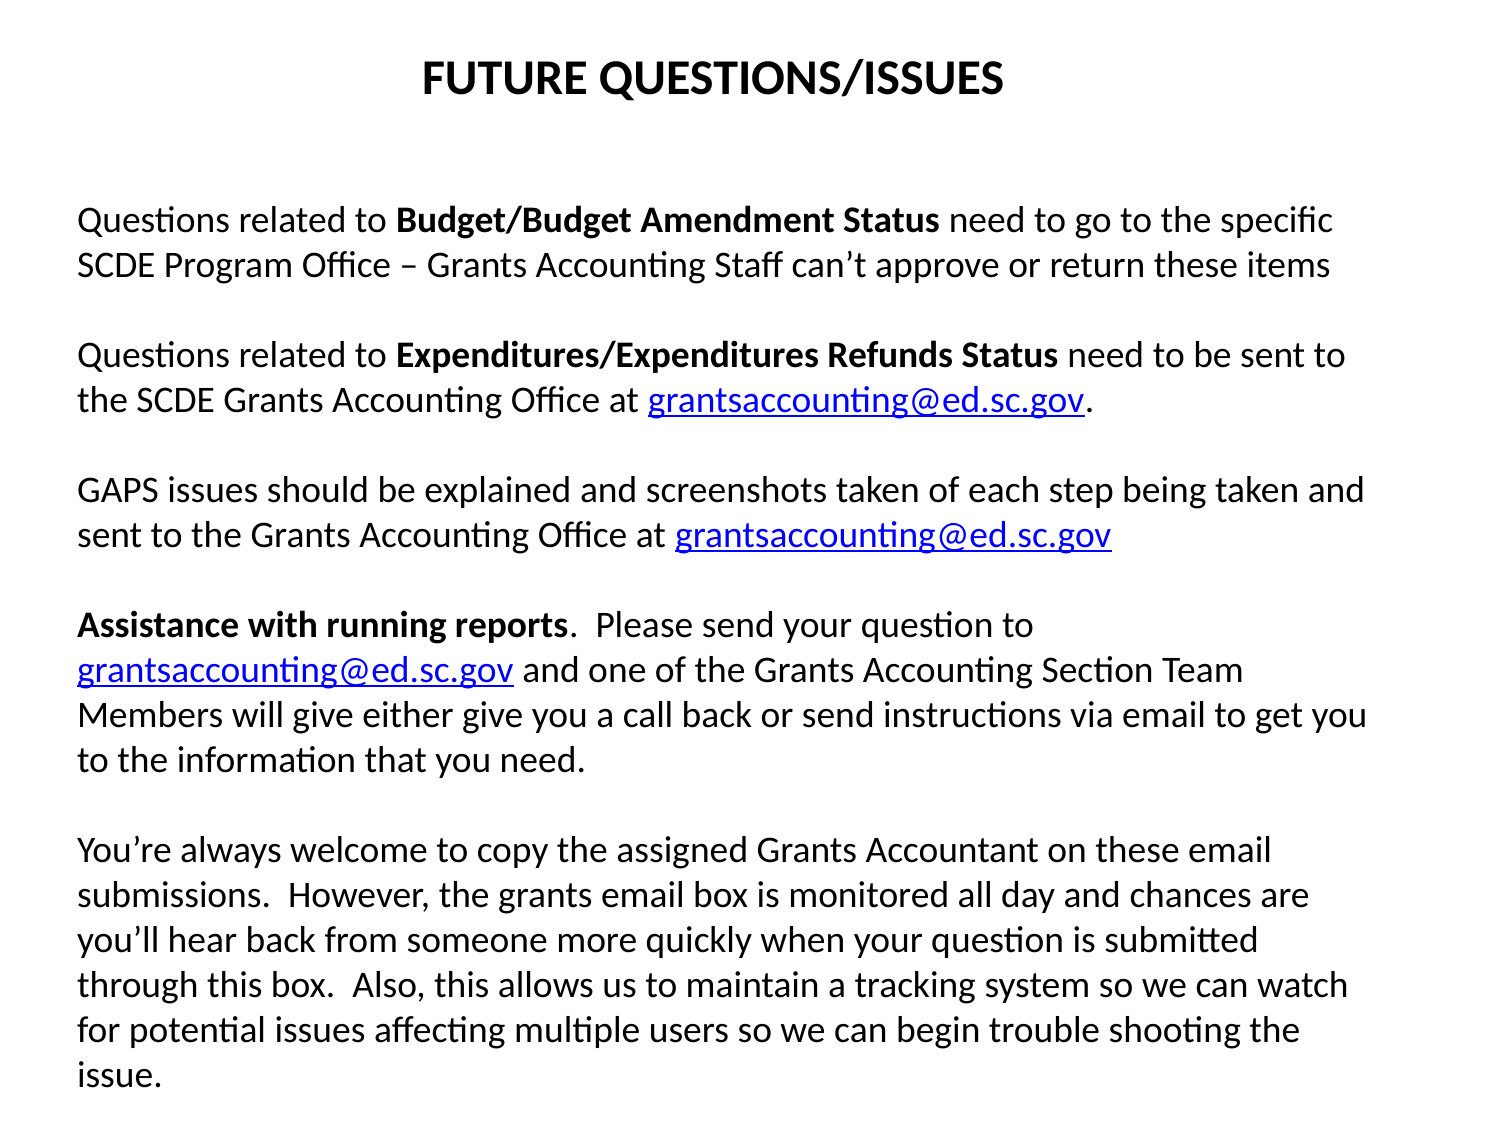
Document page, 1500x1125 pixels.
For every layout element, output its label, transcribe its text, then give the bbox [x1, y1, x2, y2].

text_box FUTURE QUESTIONS/ISSUES Questions related to Budget/Budget Amendment Status need to go to the specific SCDE Program Office – Grants Accounting Staff can’t approve or return these items Questions related to Expenditures/Expenditures Refunds Status need to be sent to the SCDE Grants Accounting Office at grantsaccounting@ed.sc.gov. GAPS issues should be explained and screenshots taken of each step being taken and sent to the Grants Accounting Office at grantsaccounting@ed.sc.gov Assistance with running reports. Please send your question to grantsaccounting@ed.sc.gov and one of the Grants Accounting Section Team Members will give either give you a call back or send instructions via email to get you to the information that you need. You’re always welcome to copy the assigned Grants Accountant on these email submissions. However, the grants email box is monitored all day and chances are you’ll hear back from someone more quickly when your question is submitted through this box. Also, this allows us to maintain a tracking system so we can watch for potential issues affecting multiple users so we can begin trouble shooting the issue. [62, 37, 1400, 1125]
